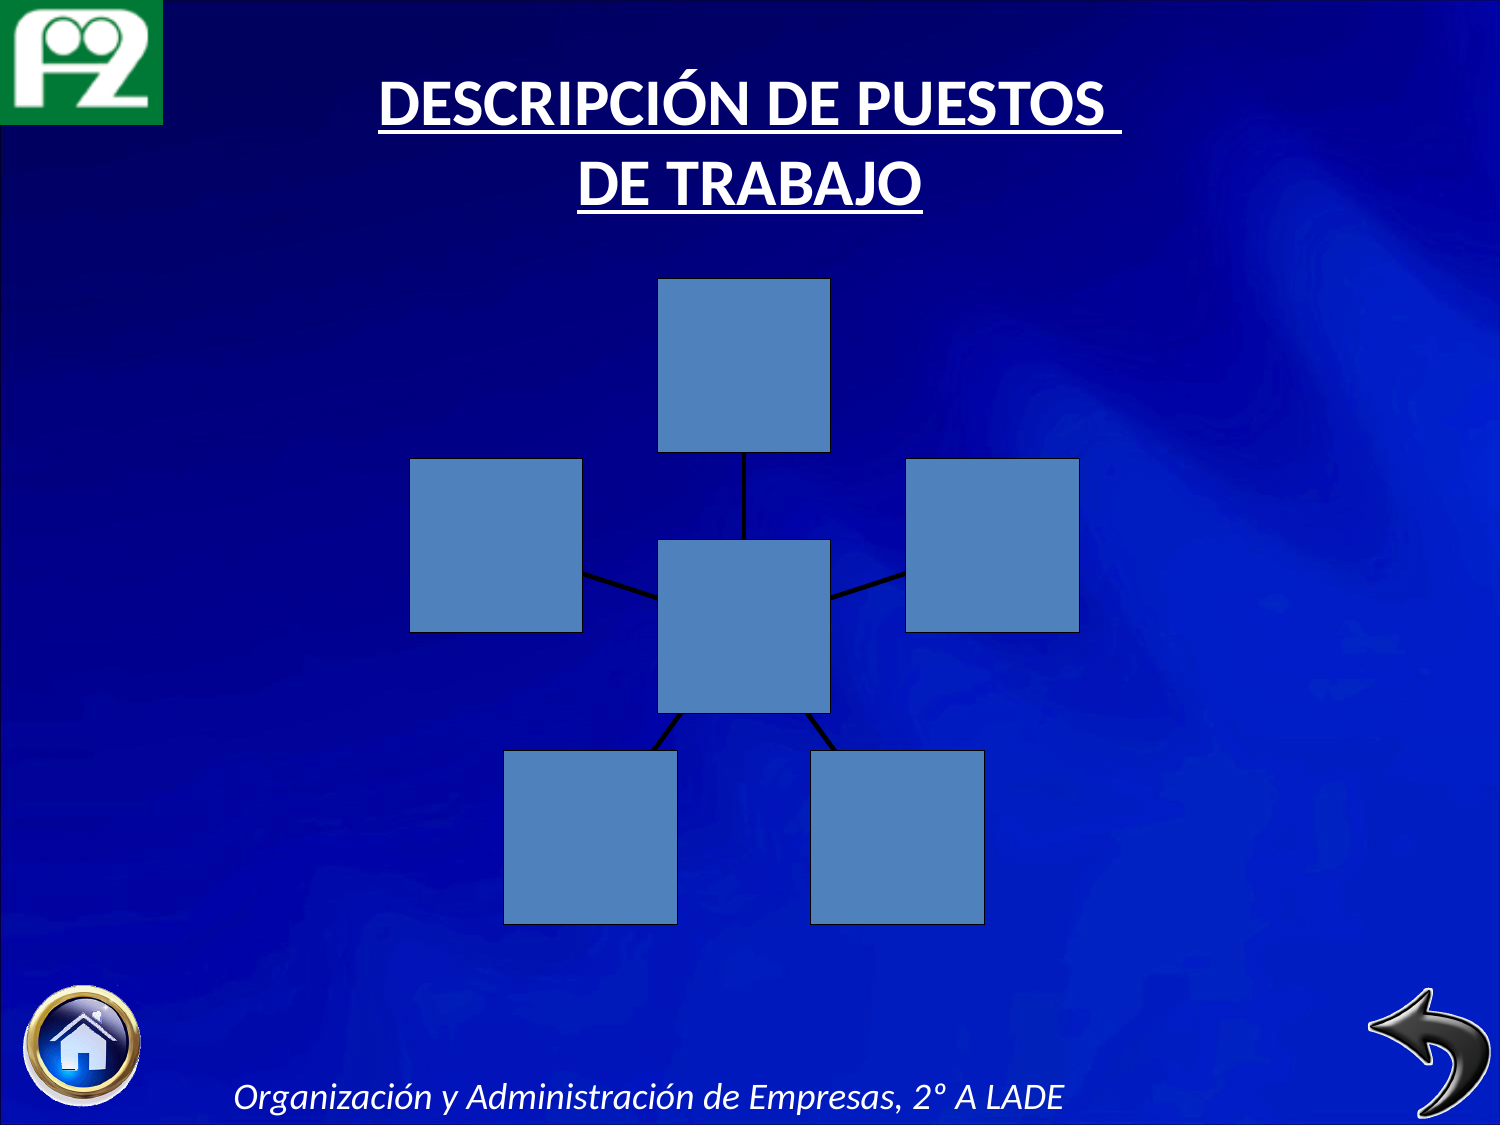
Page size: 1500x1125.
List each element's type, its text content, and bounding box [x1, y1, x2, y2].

title DESCRIPCIÓN DE PUESTOS DE TRABAJO [74, 44, 1426, 233]
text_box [70, 259, 1418, 993]
text_box Organización y Administración de Empresas, 2º A LADE [218, 1064, 1199, 1125]
picture [0, 0, 1500, 1125]
